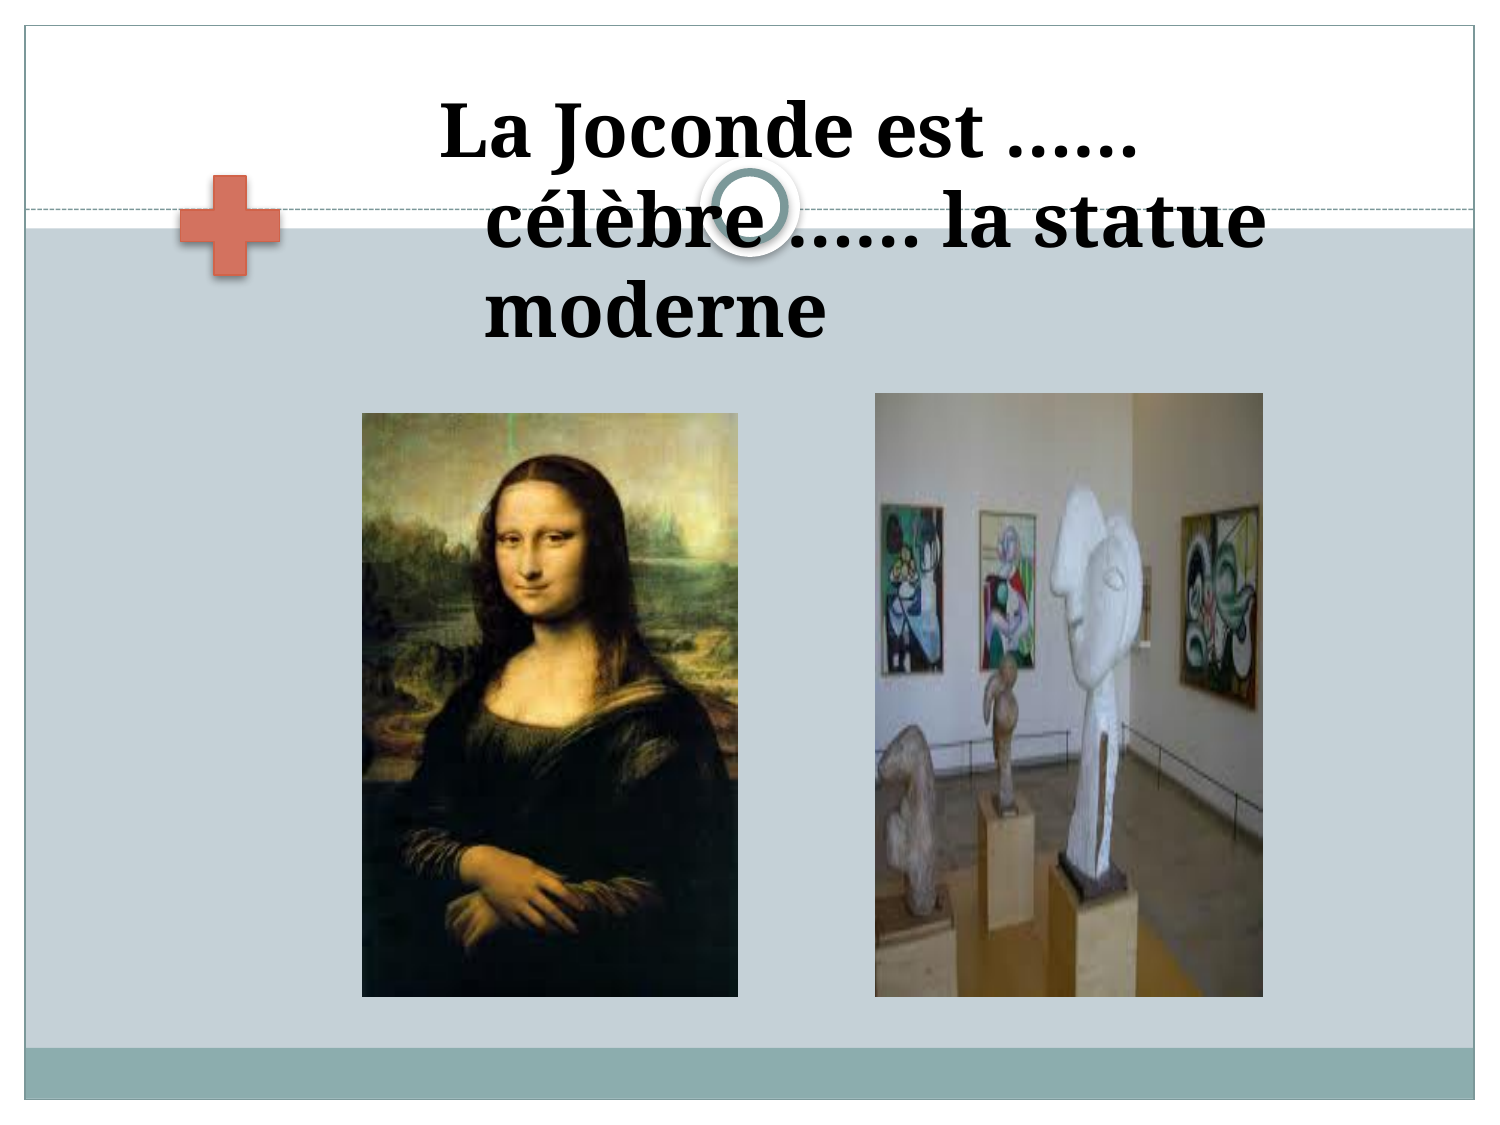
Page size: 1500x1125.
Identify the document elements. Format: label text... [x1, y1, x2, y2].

picture [874, 393, 1263, 997]
text_box [180, 175, 280, 276]
list La Joconde est ……célèbre …… la statue moderne [425, 75, 1438, 375]
picture [362, 412, 738, 997]
